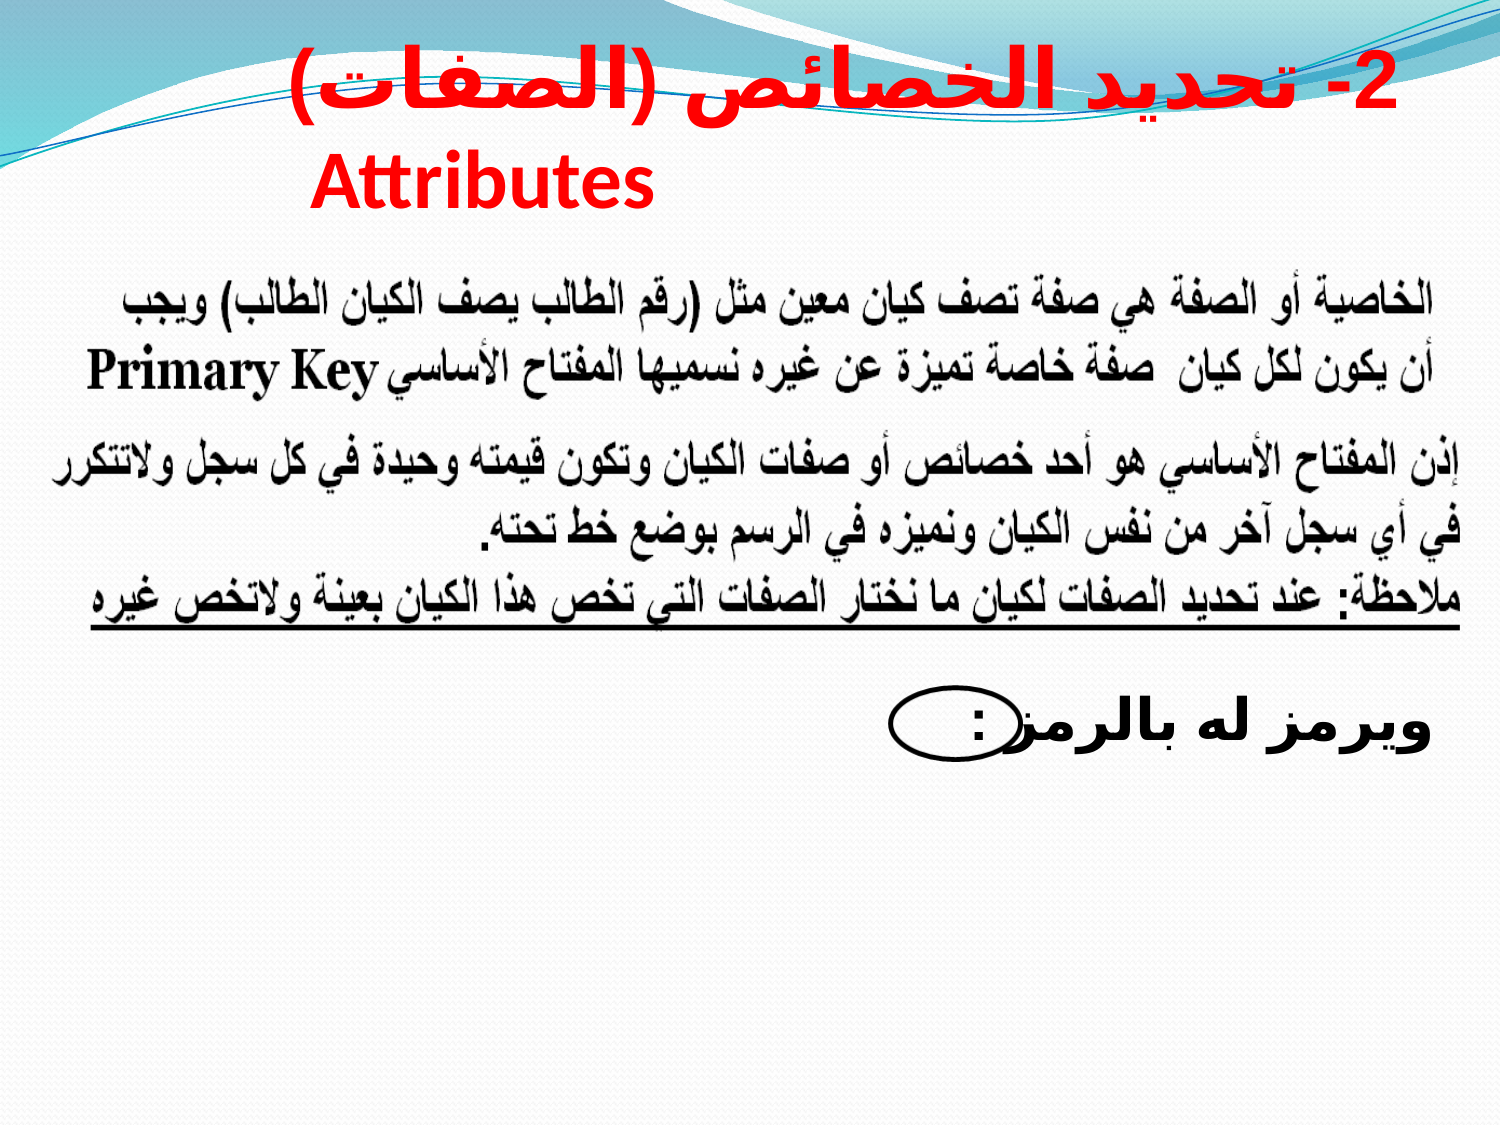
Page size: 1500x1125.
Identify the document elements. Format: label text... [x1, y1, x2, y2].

title 2- تحديد الخصائص (الصفات) Attributes [287, 37, 1500, 225]
text_box ويرمز له بالرمز : [637, 675, 1450, 760]
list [0, 249, 1488, 647]
picture [887, 684, 1024, 763]
